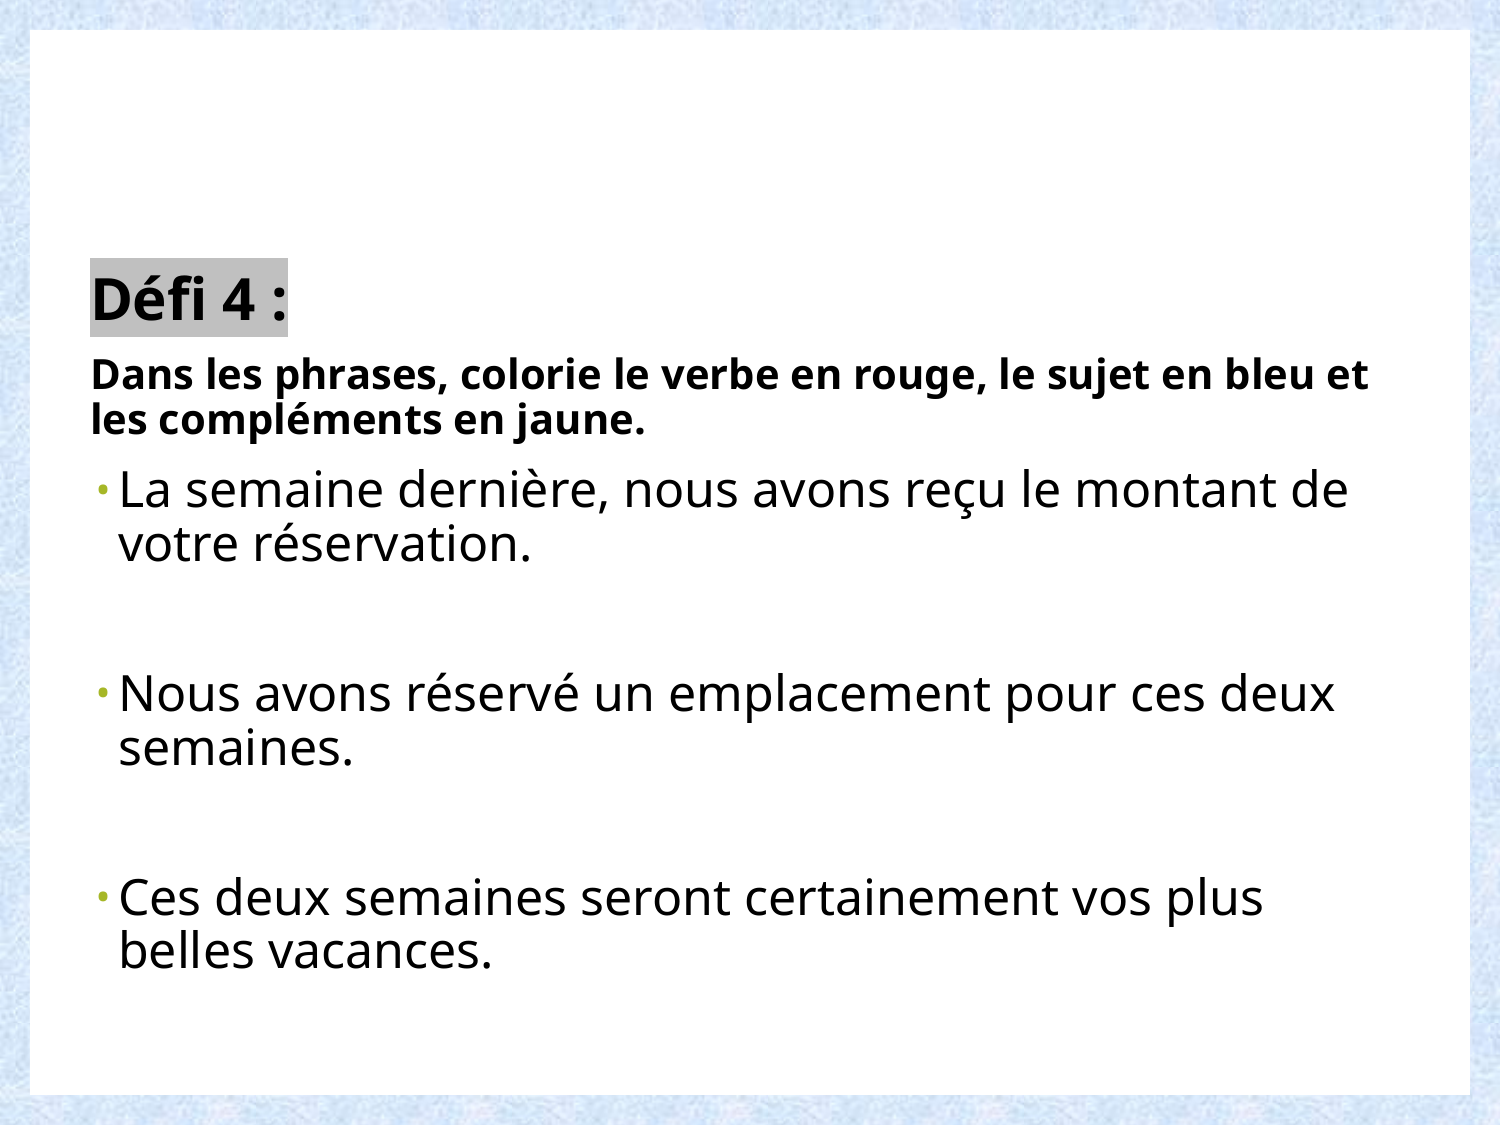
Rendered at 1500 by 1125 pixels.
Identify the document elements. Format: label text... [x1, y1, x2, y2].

list Défi 4 : Dans les phrases, colorie le verbe en rouge, le sujet en bleu et les compléments en jaune. La semaine dernière, nous avons reçu le montant de votre réservation. Nous avons réservé un emplacement pour ces deux semaines. Ces deux semaines seront certainement vos plus belles vacances. [75, 262, 1425, 1024]
picture [0, 0, 1500, 1125]
